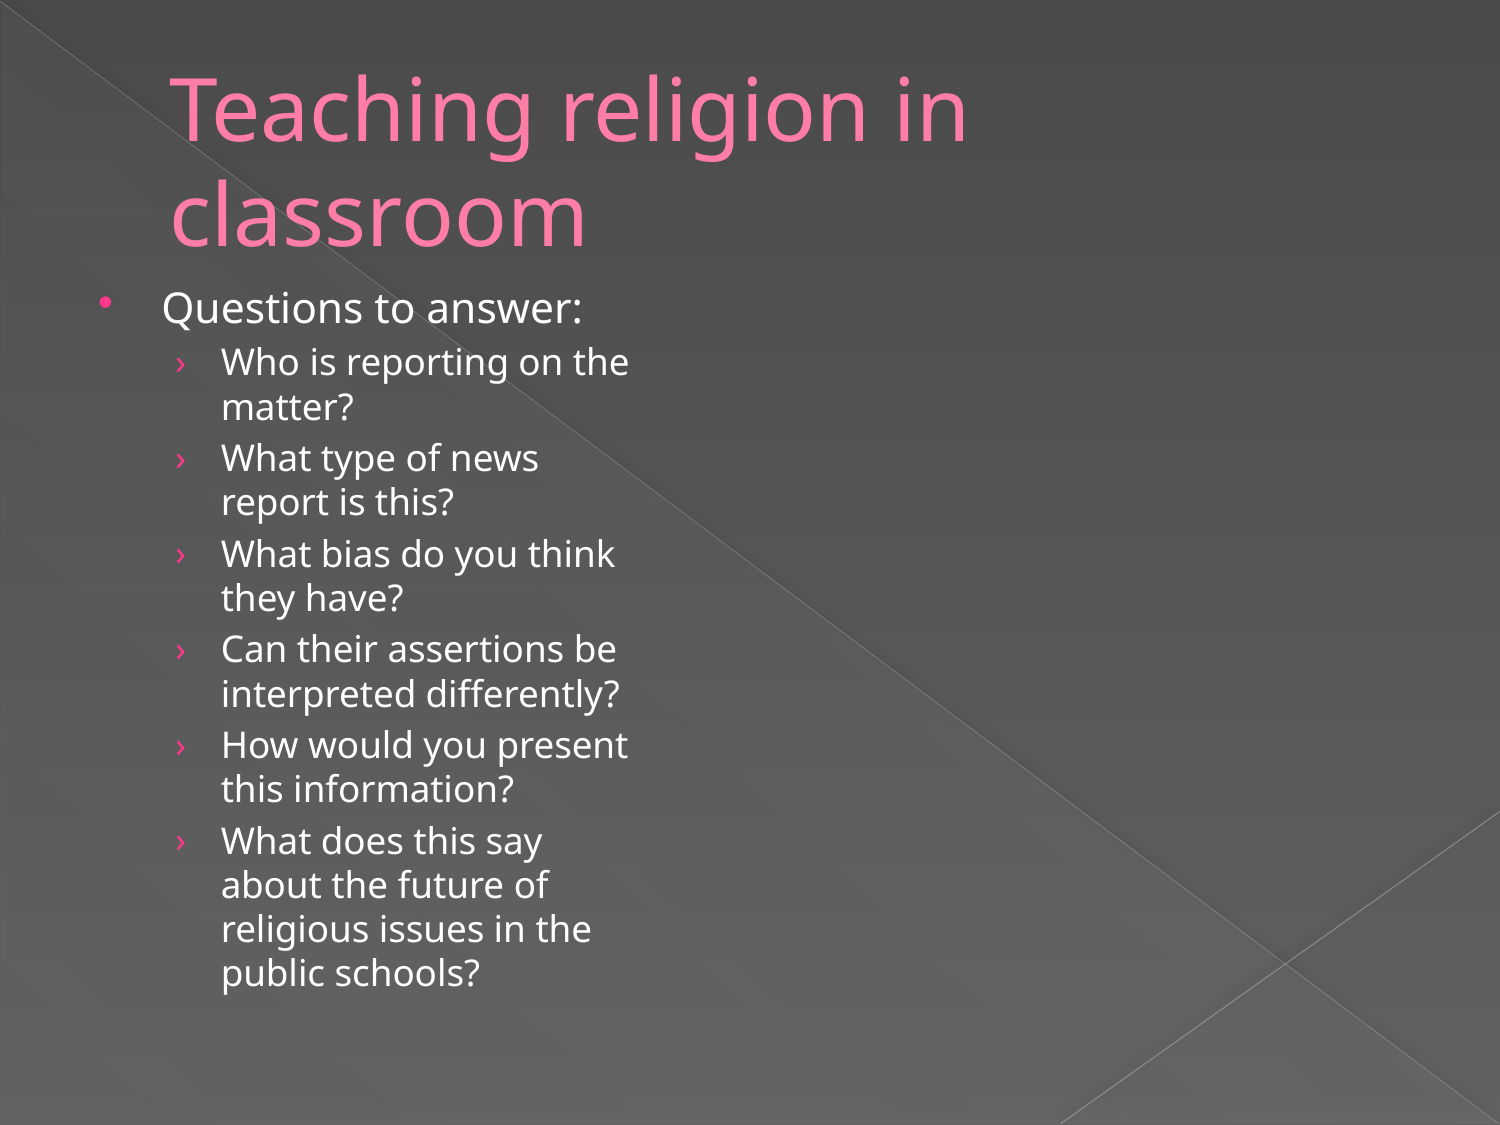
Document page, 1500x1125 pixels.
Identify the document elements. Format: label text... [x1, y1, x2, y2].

title Teaching religion in classroom [75, 43, 1425, 274]
list Questions to answer: Who is reporting on the matter? What type of news report is this? What bias do you think they have? Can their assertions be interpreted differently? How would you present this information? What does this say about the future of religious issues in the public schools? [75, 273, 650, 1016]
